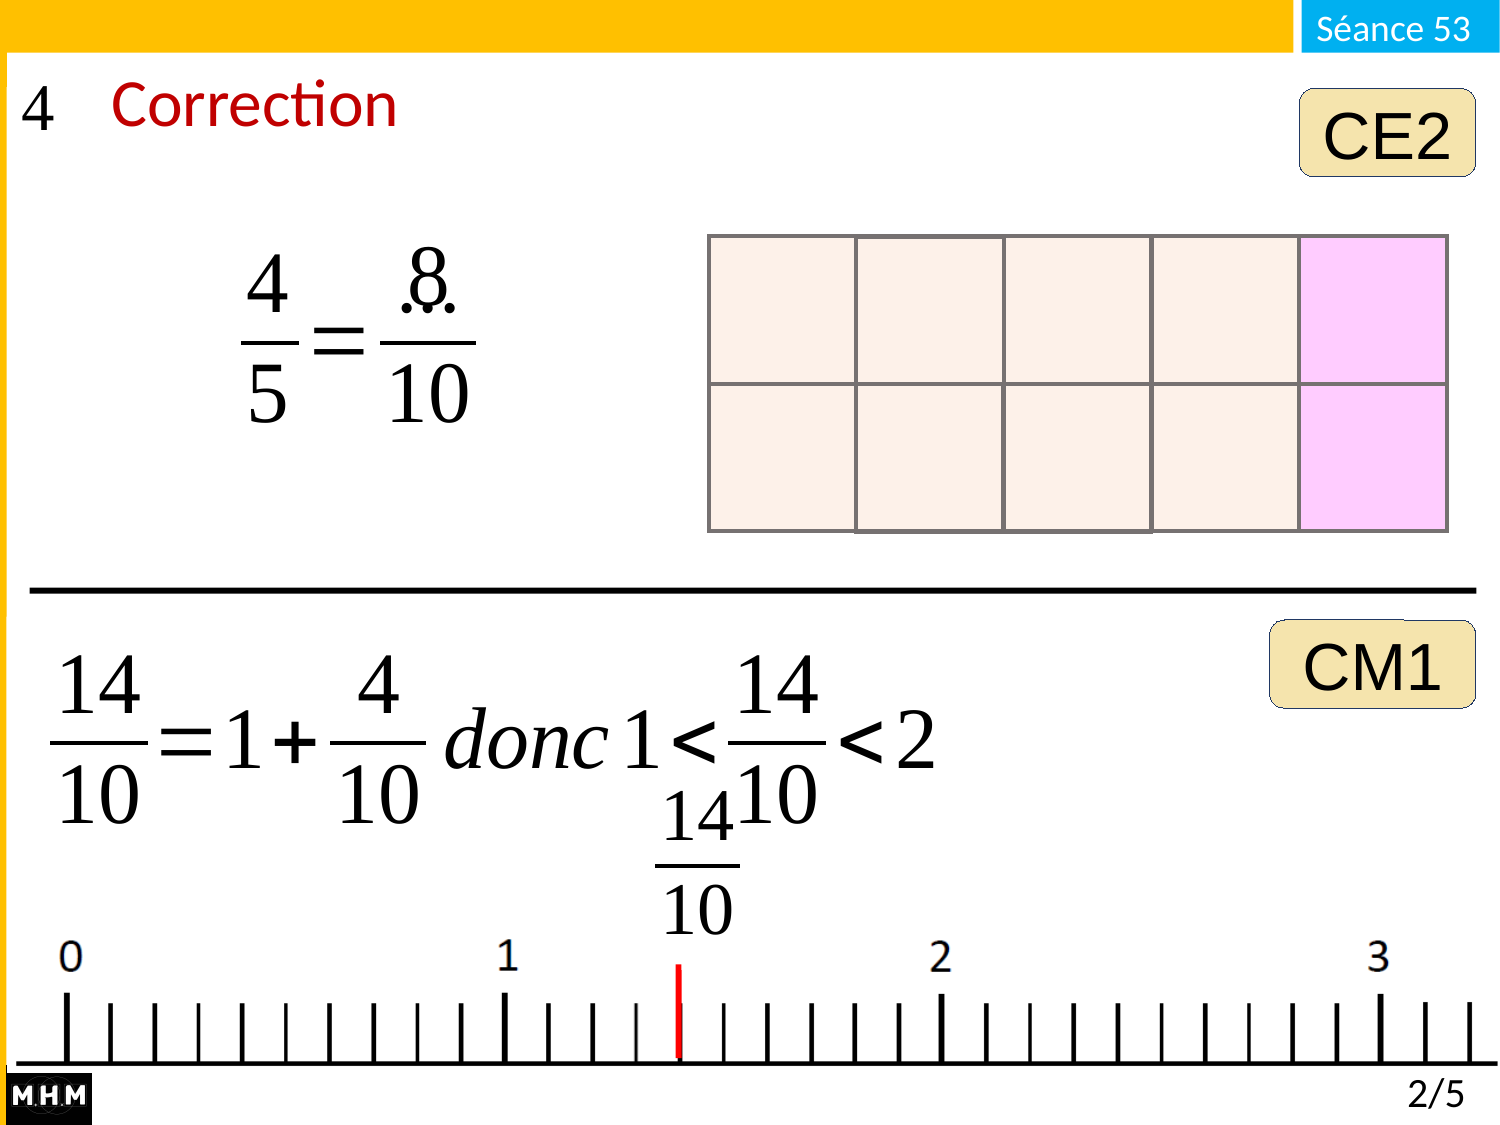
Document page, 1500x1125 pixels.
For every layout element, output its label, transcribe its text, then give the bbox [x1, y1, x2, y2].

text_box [650, 775, 744, 1059]
text_box Correction [96, 60, 478, 149]
list 2/5 [1373, 1081, 1500, 1125]
picture [6, 915, 1500, 1125]
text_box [708, 235, 1447, 532]
text_box CM1 [1269, 619, 1476, 709]
text_box CE2 [1299, 88, 1476, 177]
